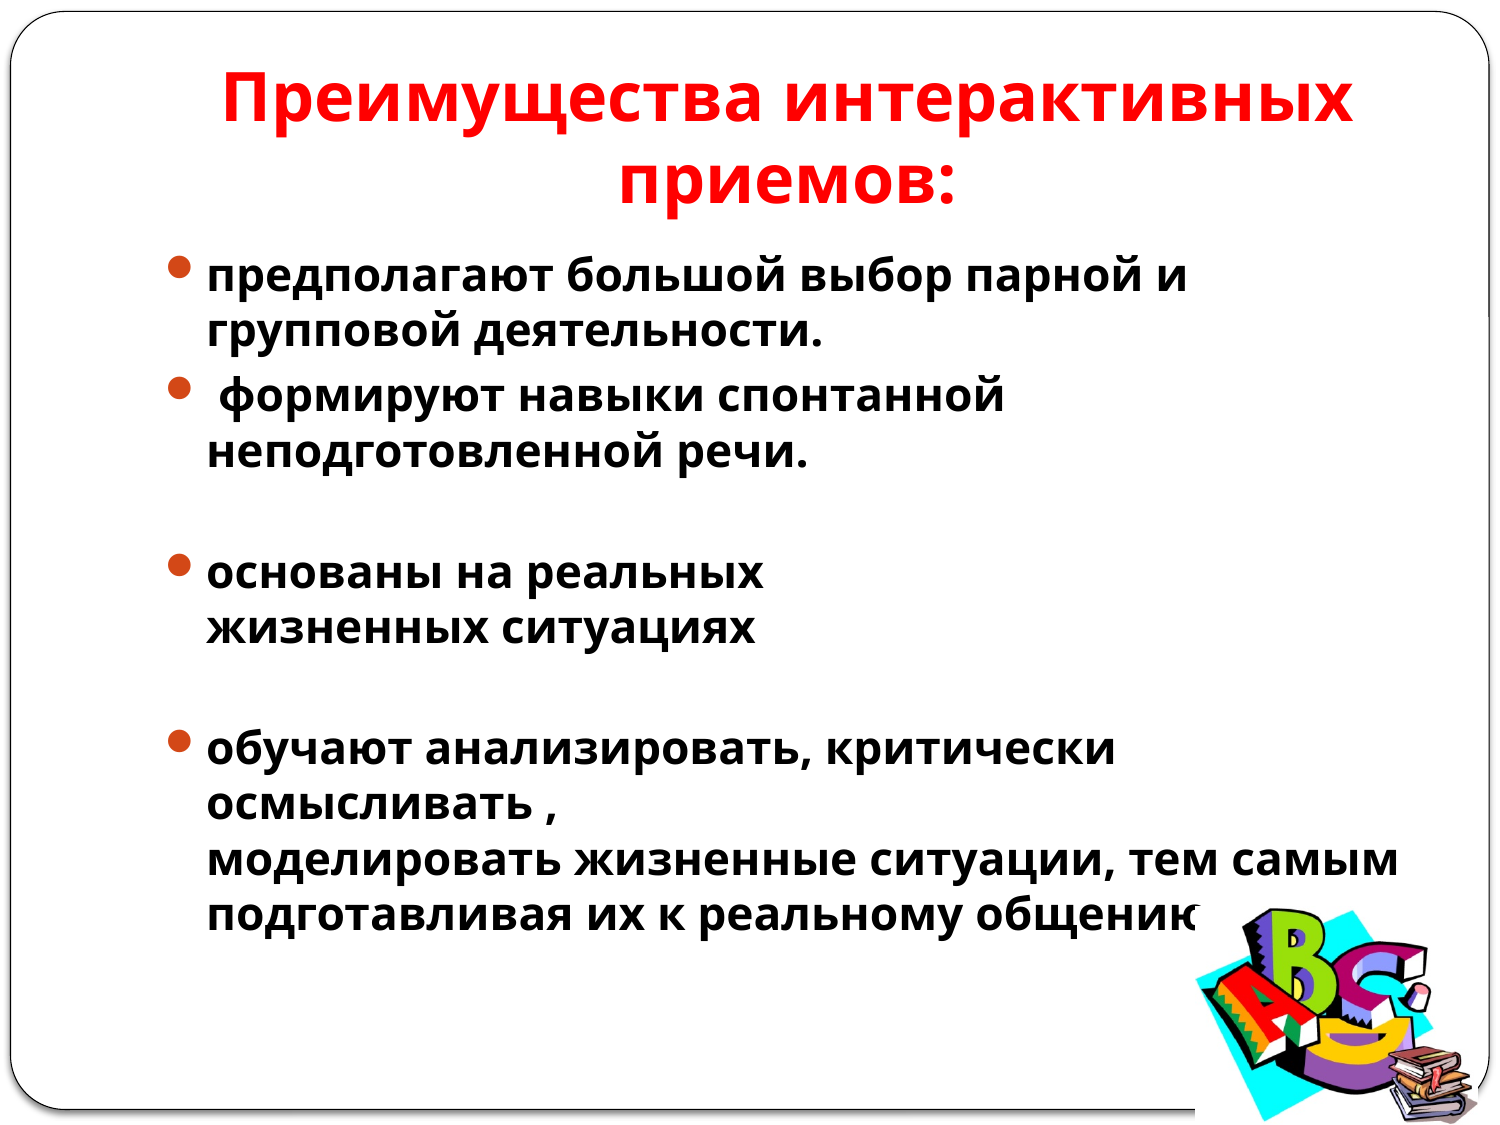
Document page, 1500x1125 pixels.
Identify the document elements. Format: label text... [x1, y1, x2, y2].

list предполагают большой выбор парной и групповой деятельности. формируют навыки спонтанной неподготовленной речи. основаны на реальных жизненных ситуациях обучают анализировать, критически осмысливать , моделировать жизненные ситуации, тем самым подготавливая их к реальному общению [150, 237, 1425, 988]
title Преимущества интерактивных приемов: [150, 45, 1425, 233]
picture [1195, 906, 1479, 1125]
